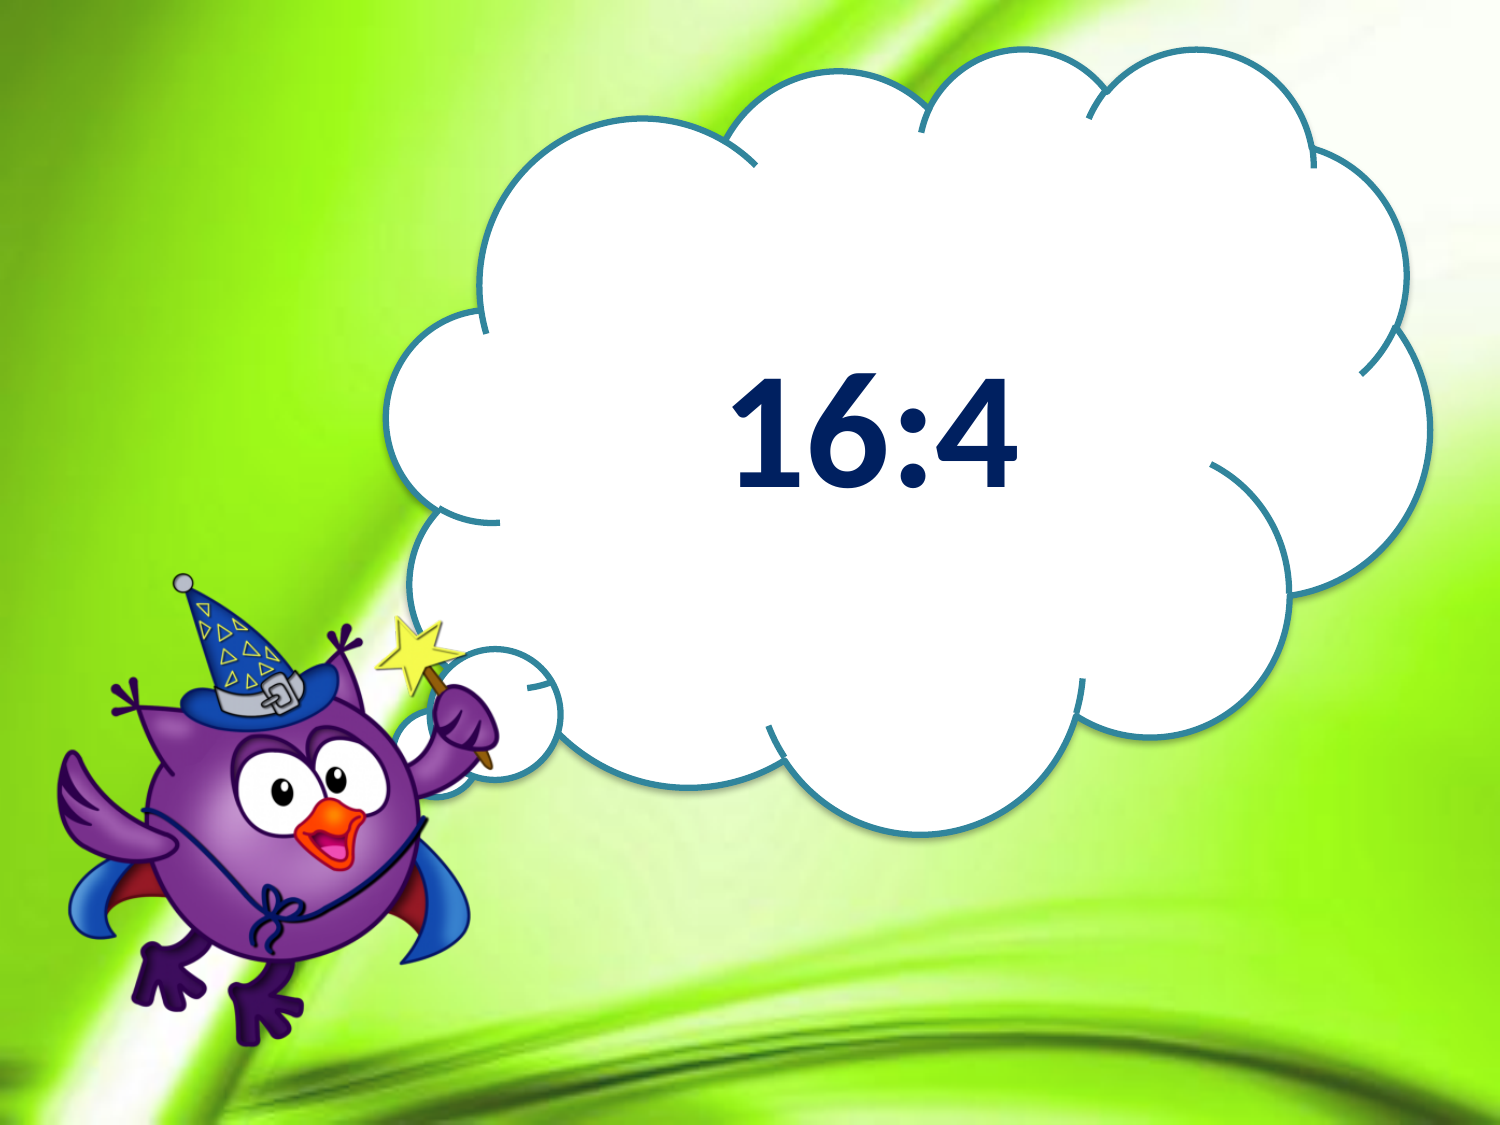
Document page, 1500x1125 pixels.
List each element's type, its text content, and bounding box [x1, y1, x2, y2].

picture [34, 556, 516, 1067]
text_box 16:4 [383, 47, 1433, 837]
